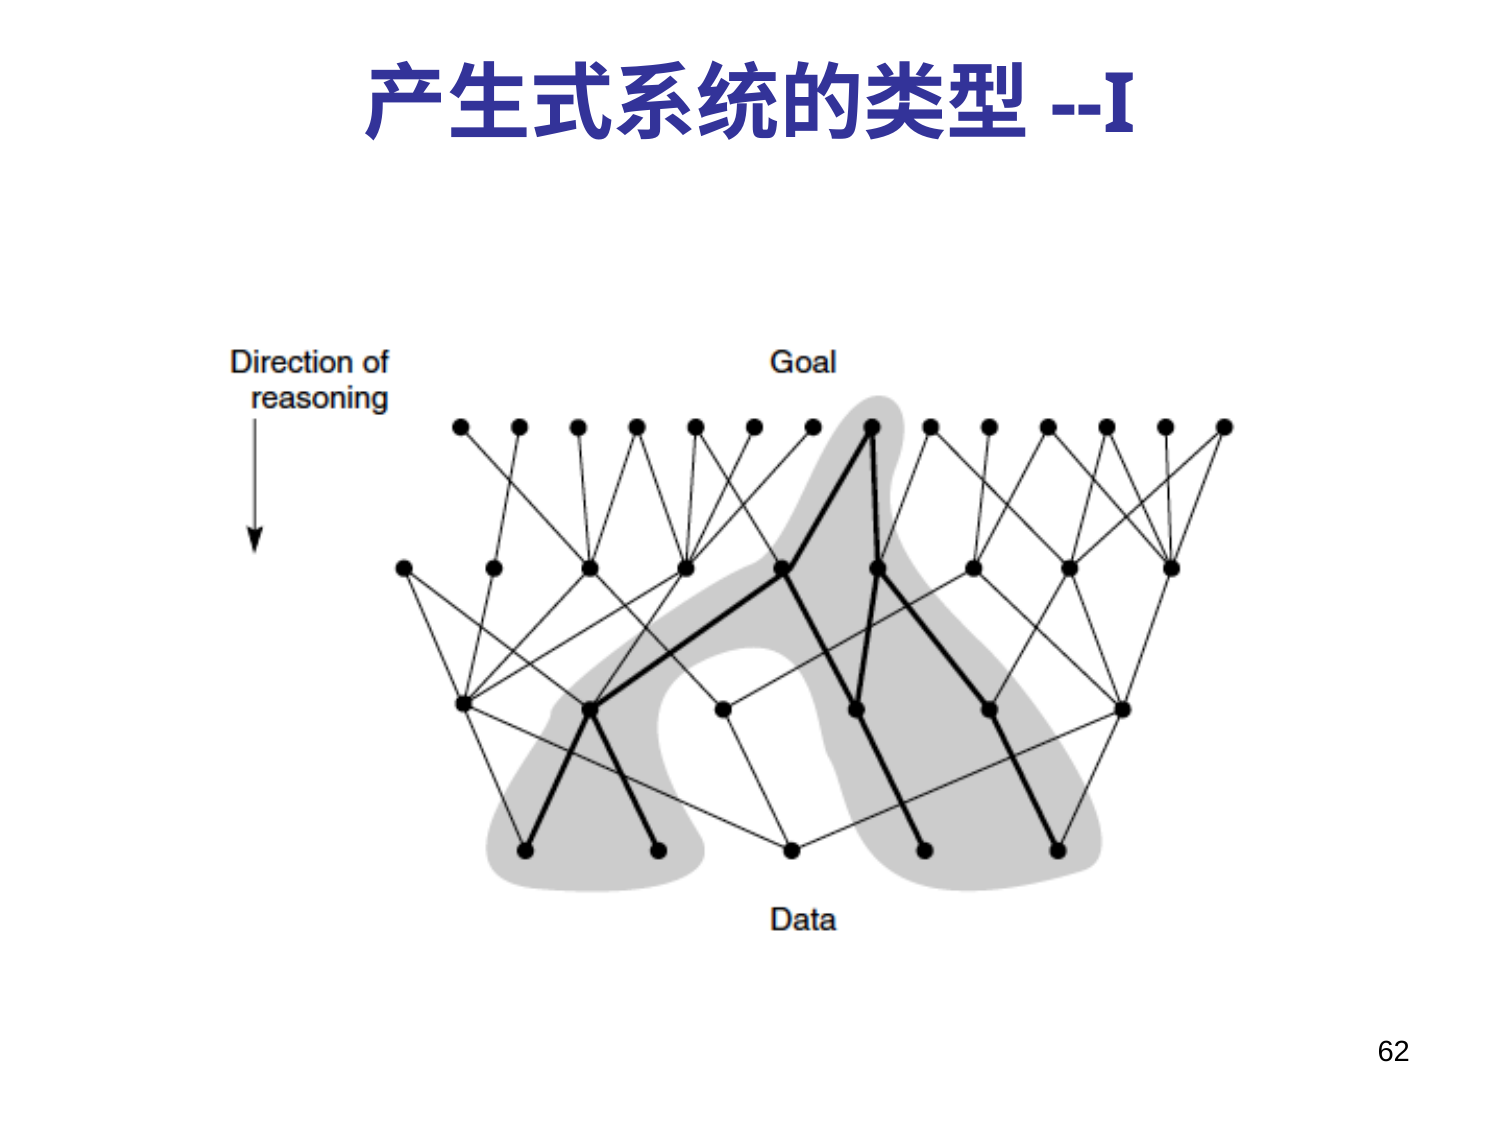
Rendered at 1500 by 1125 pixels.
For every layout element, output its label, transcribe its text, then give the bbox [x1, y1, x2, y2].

picture [188, 296, 1292, 960]
title 产生式系统的类型--I [75, 45, 1425, 233]
slide_number 62 [1074, 1024, 1425, 1103]
